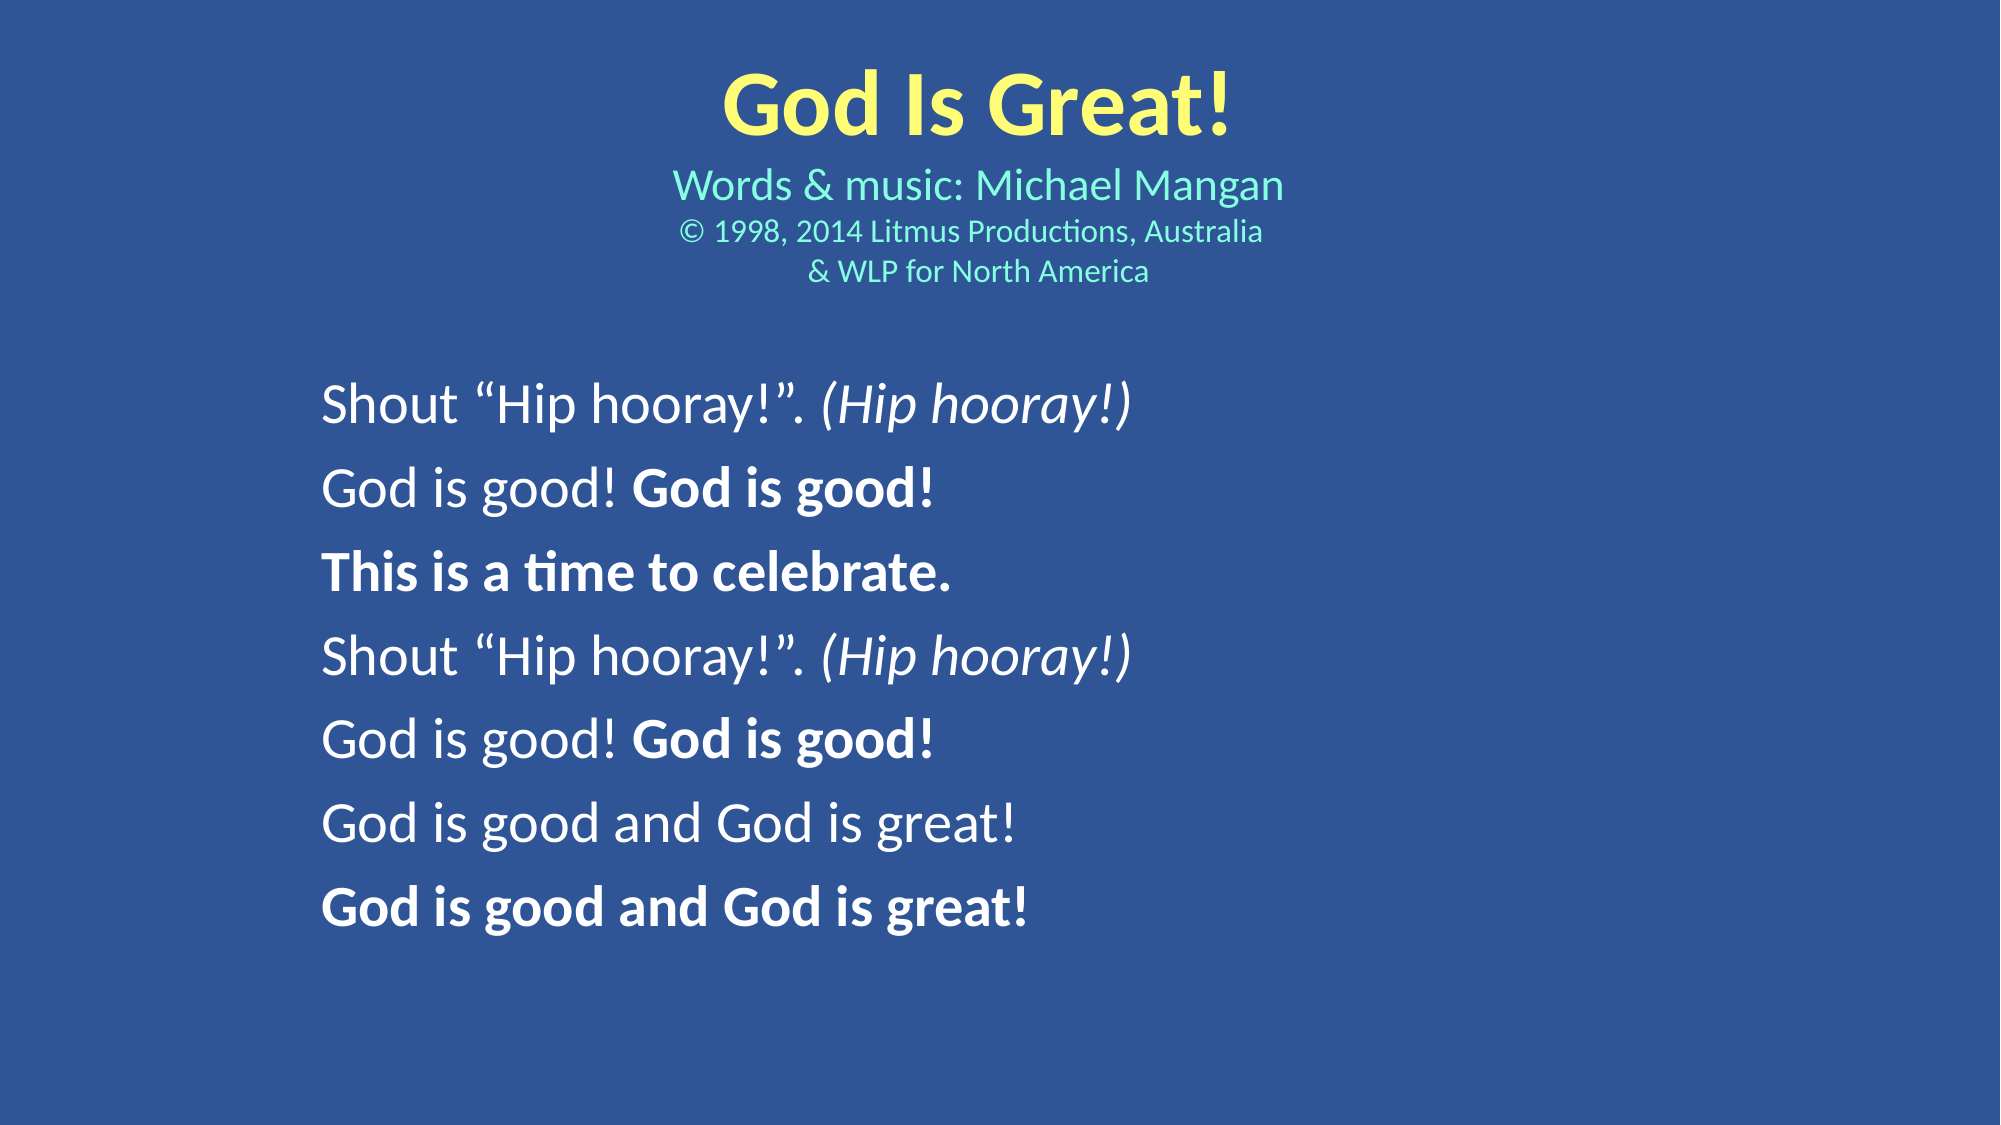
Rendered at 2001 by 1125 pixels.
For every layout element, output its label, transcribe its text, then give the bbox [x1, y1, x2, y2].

text_box God Is Great! Words & music: Michael Mangan © 1998, 2014 Litmus Productions, Australia & WLP for North America [291, 0, 1667, 345]
list Shout “Hip hooray!”. (Hip hooray!) God is good! God is good! This is a time to celebrate. Shout “Hip hooray!”. (Hip hooray!) God is good! God is good! God is good and God is great! God is good and God is great! [306, 365, 1694, 968]
